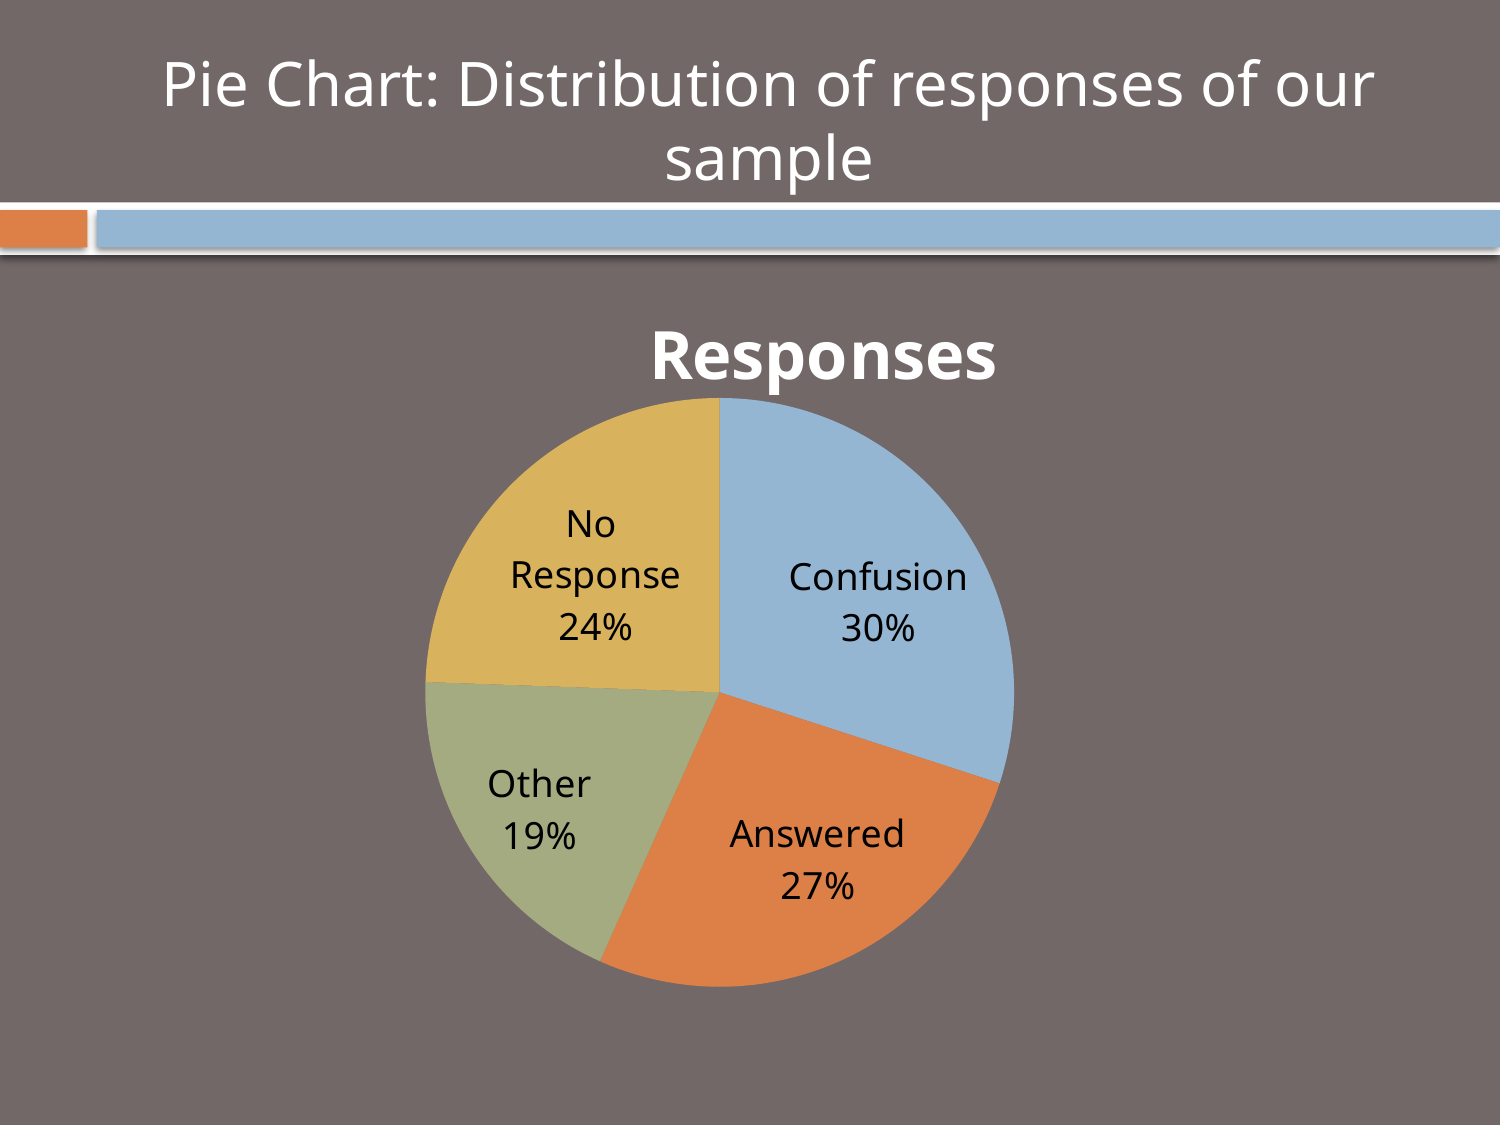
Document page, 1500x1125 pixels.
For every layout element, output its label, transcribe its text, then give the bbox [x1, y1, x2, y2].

chart [99, 274, 1438, 1013]
title Pie Chart: Distribution of responses of our sample [100, 37, 1438, 200]
